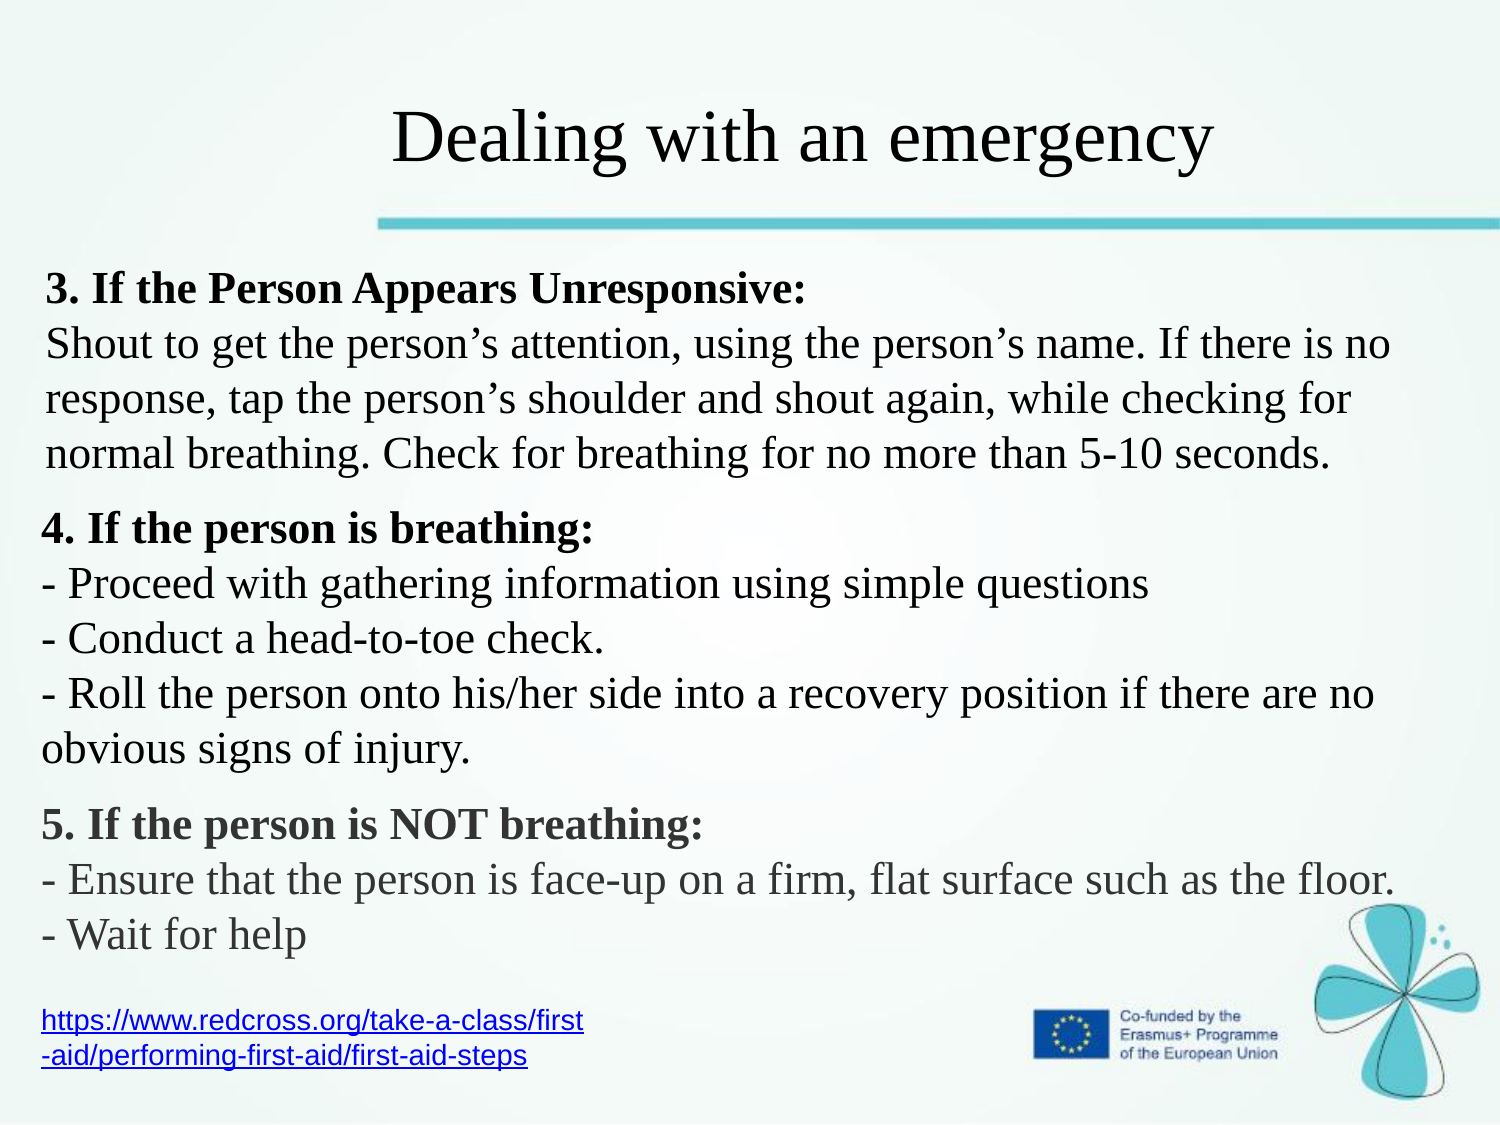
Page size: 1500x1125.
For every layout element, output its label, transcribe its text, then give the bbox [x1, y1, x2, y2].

picture [0, 0, 1500, 1125]
text_box 5. If the person is NOT breathing: - Ensure that the person is face-up on a firm, flat surface such as the floor. - Wait for help [26, 786, 1421, 967]
text_box 3. If the Person Appears Unresponsive: Shout to get the person’s attention, using the person’s name. If there is no response, tap the person’s shoulder and shout again, while checking for normal breathing. Check for breathing for no more than 5-10 seconds. [30, 250, 1470, 486]
text_box Dealing with an emergency [371, 78, 1236, 184]
text_box 4. If the person is breathing: - Proceed with gathering information using simple questions - Conduct a head-to-toe check. - Roll the person onto his/her side into a recovery position if there are no obvious signs of injury. [26, 490, 1500, 781]
text_box https://www.redcross.org/take-a-class/first-aid/performing-first-aid/first-aid-steps [26, 994, 963, 1079]
